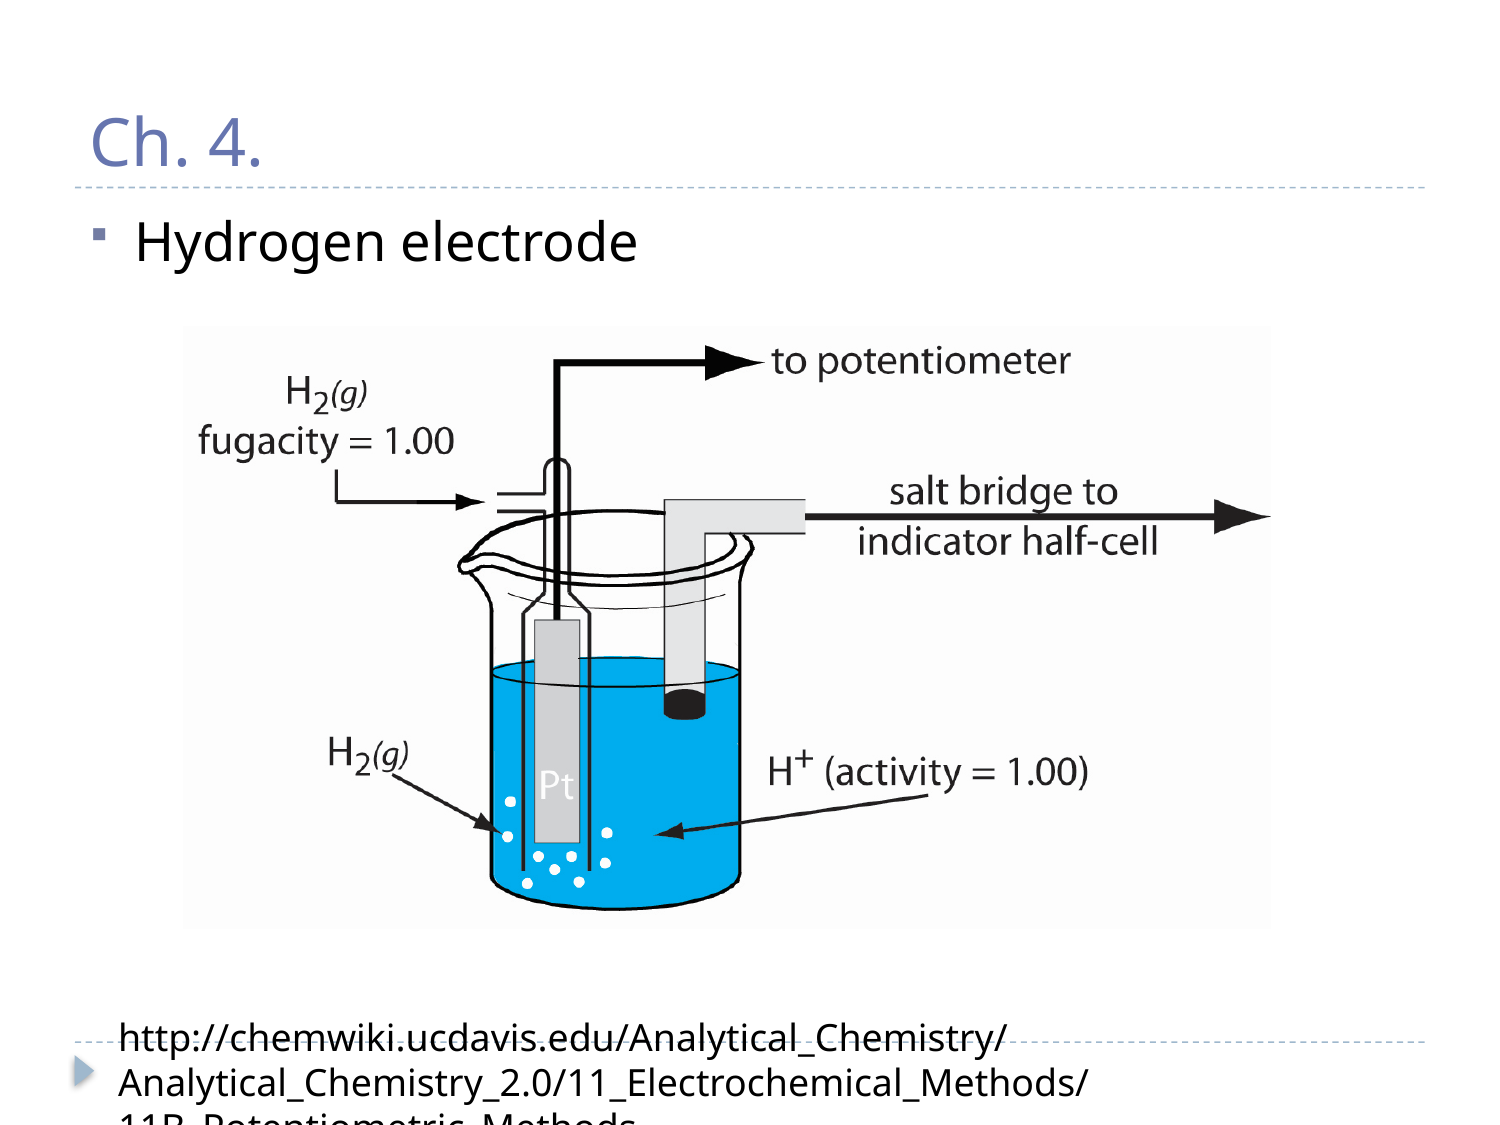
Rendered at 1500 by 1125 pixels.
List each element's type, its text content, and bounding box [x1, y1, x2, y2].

title Ch. 4. [75, 24, 1425, 188]
list Hydrogen electrode [75, 200, 1425, 1010]
picture [182, 326, 1271, 930]
text_box http://chemwiki.ucdavis.edu/Analytical_Chemistry/Analytical_Chemistry_2.0/11_Electrochemical_Methods/11B_Potentiometric_Methods [103, 1006, 1499, 1125]
